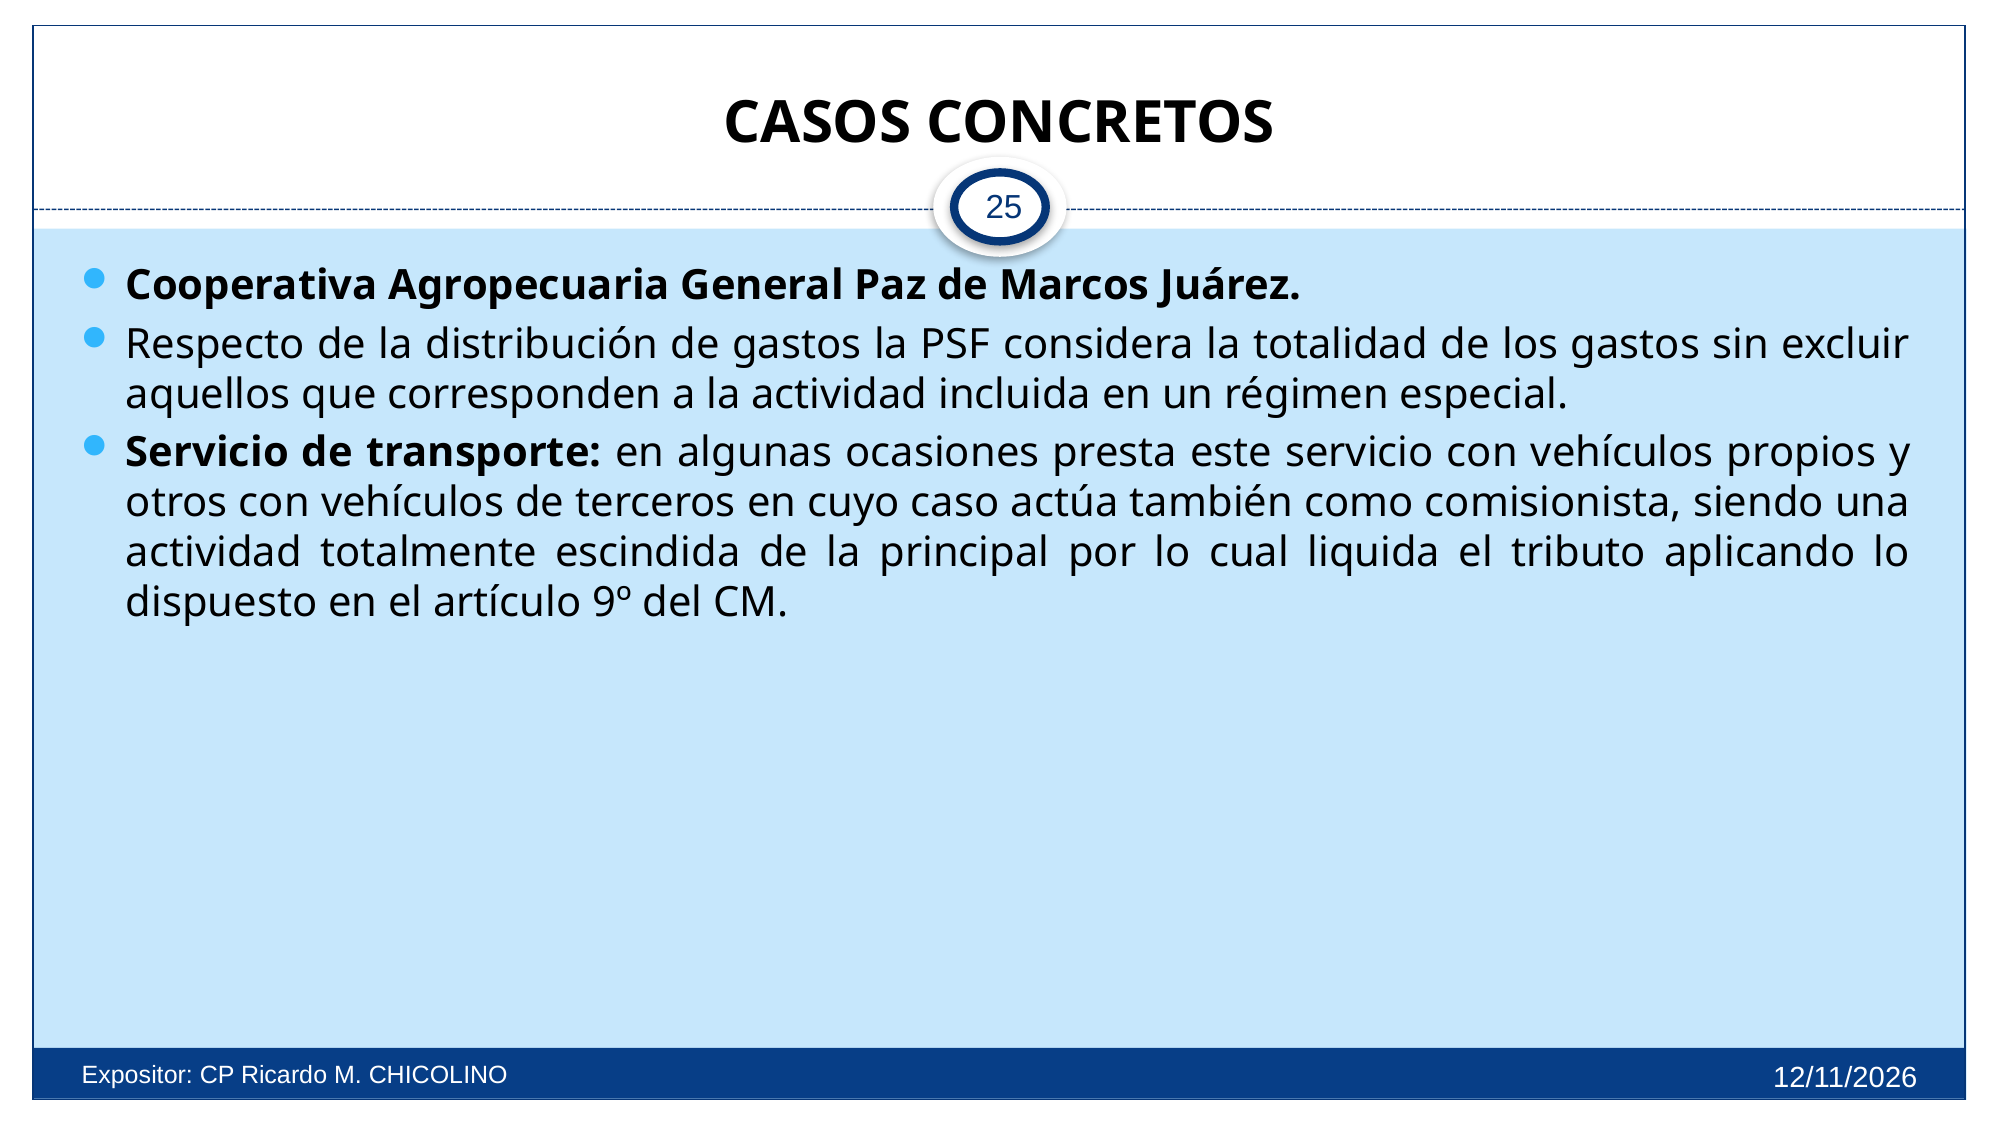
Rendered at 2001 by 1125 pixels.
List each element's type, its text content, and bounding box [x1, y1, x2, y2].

slide_number 25 [954, 168, 1055, 241]
list Cooperativa Agropecuaria General Paz de Marcos Juárez. Respecto de la distribución de gastos la PSF considera la totalidad de los gastos sin excluir aquellos que corresponden a la actividad incluida en un régimen especial. Servicio de transporte: en algunas ocasiones presta este servicio con vehículos propios y otros con vehículos de terceros en cuyo caso actúa también como comisionista, siendo una actividad totalmente escindida de la principal por lo cual liquida el tributo aplicando lo dispuesto en el artículo 9º del CM. [66, 250, 1926, 1001]
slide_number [1266, 1050, 1933, 1111]
footer Expositor: CP Ricardo M. CHICOLINO [66, 1051, 850, 1112]
title CASOS CONCRETOS [65, 37, 1933, 162]
